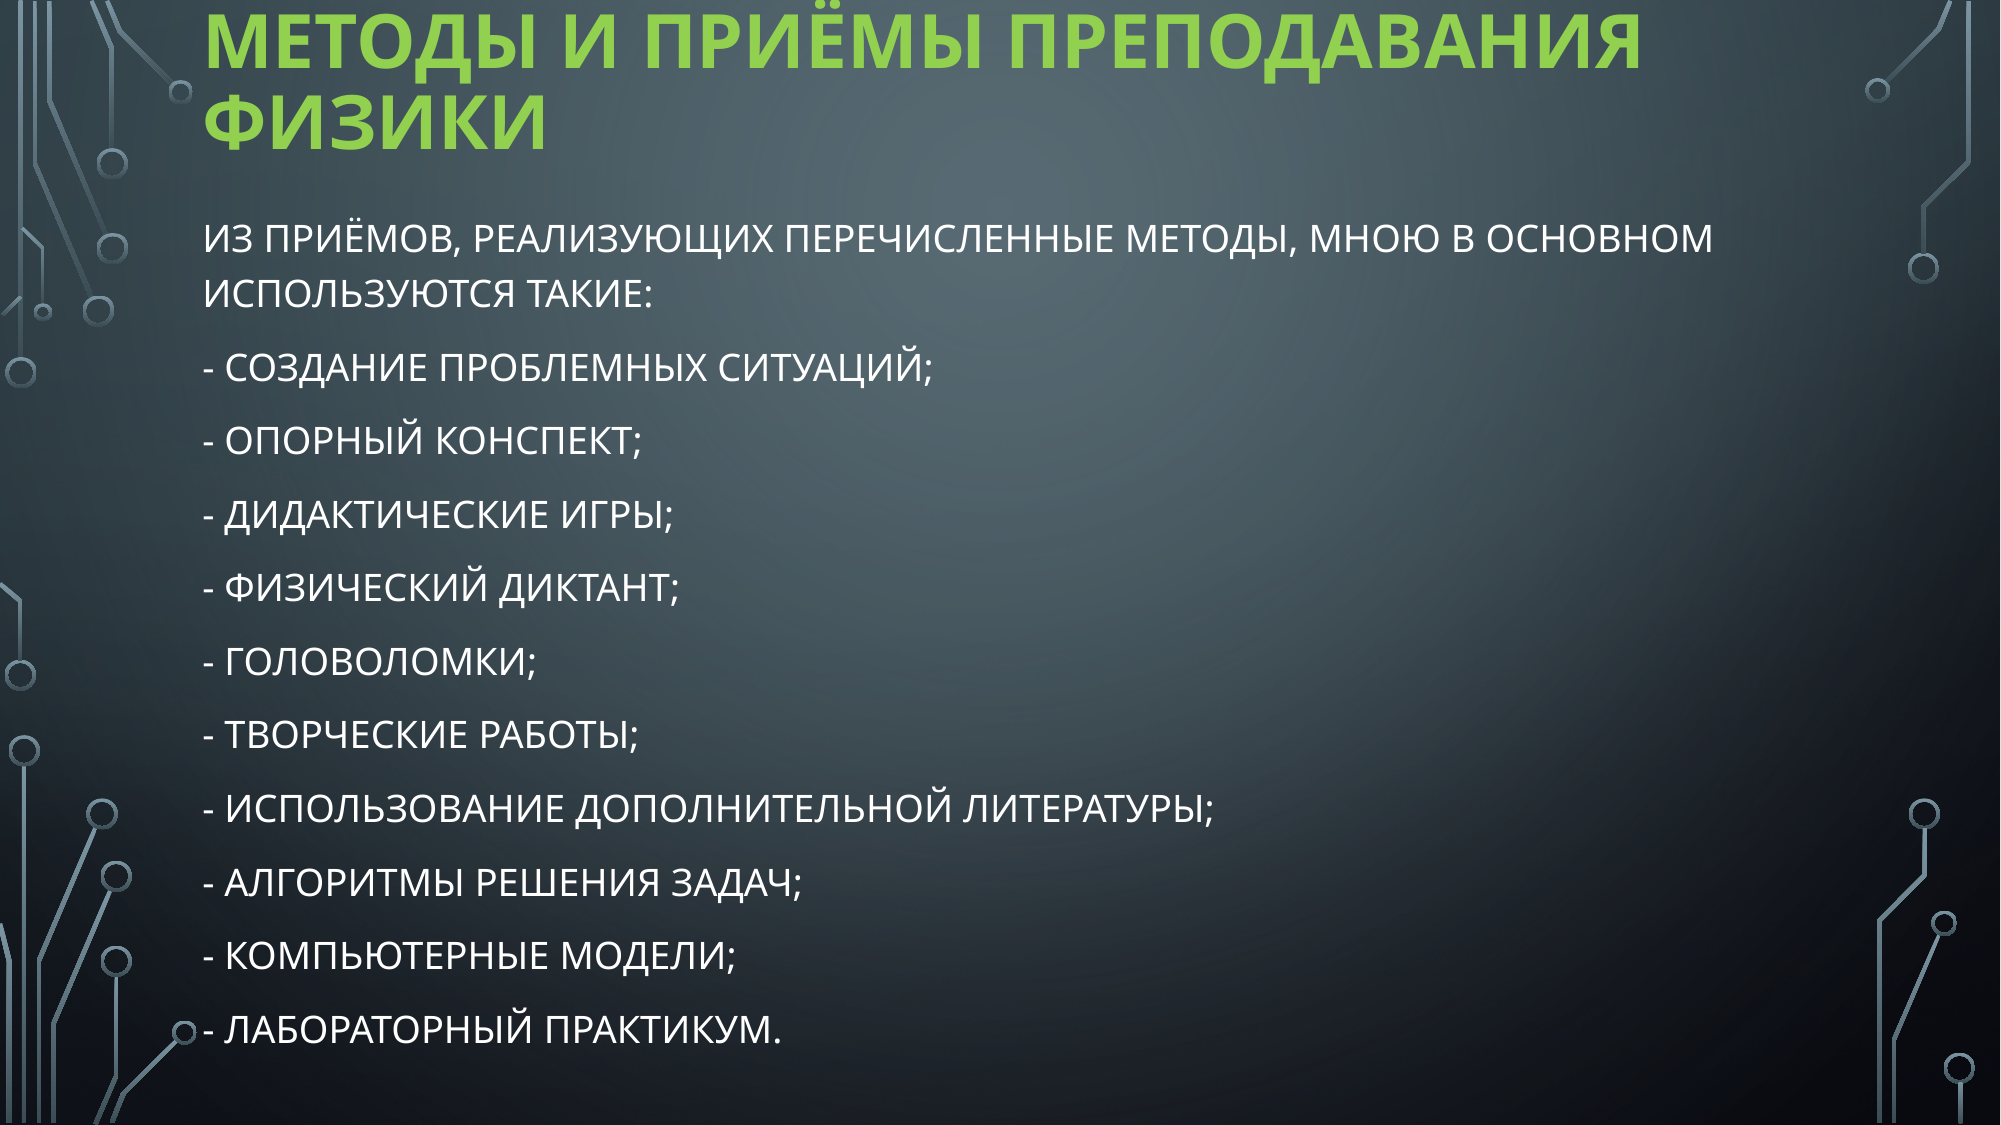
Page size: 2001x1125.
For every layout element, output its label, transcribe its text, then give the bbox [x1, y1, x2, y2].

list Из приёмов, реализующих перечисленные методы, мною в основном используются такие: - создание проблемных ситуаций; - опорный конспект; - дидактические игры; - физический диктант; - головоломки; - творческие работы; - использование дополнительной литературы; - алгоритмы решения задач; - компьютерные модели; - лабораторный практикум. [187, 198, 1813, 1063]
title МЕТОДЫ И ПРИЁМЫ ПРЕПОДАВАНИЯ ФИЗИКИ [187, 62, 1813, 174]
